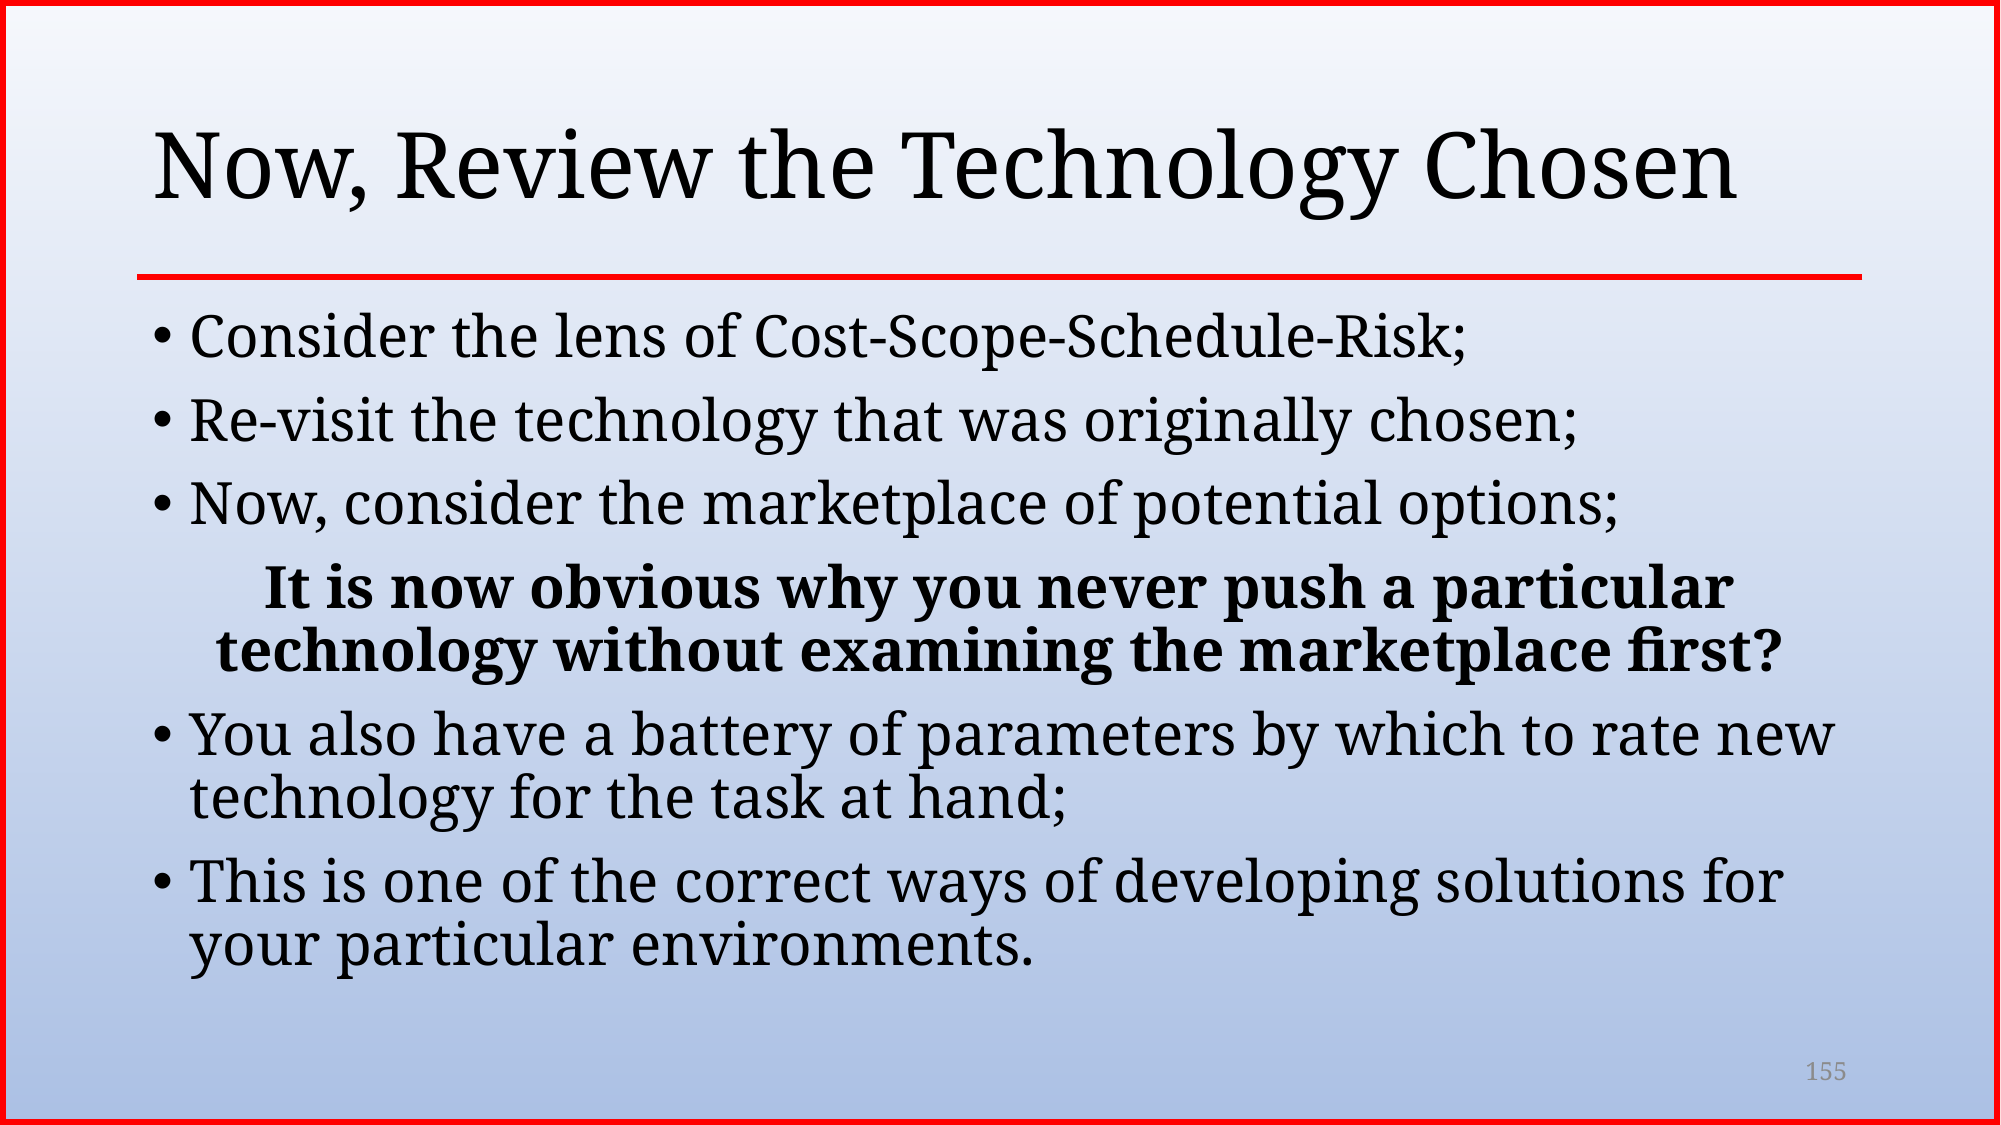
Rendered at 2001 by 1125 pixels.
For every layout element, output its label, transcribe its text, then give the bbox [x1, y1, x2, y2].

slide_number 155 [1412, 1042, 1863, 1103]
title Now, Review the Technology Chosen [137, 59, 1863, 278]
list Consider the lens of Cost-Scope-Schedule-Risk; Re-visit the technology that was originally chosen; Now, consider the marketplace of potential options; It is now obvious why you never push a particular technology without examining the marketplace first? You also have a battery of parameters by which to rate new technology for the task at hand; This is one of the correct ways of developing solutions for your particular environments. [137, 299, 1863, 1014]
